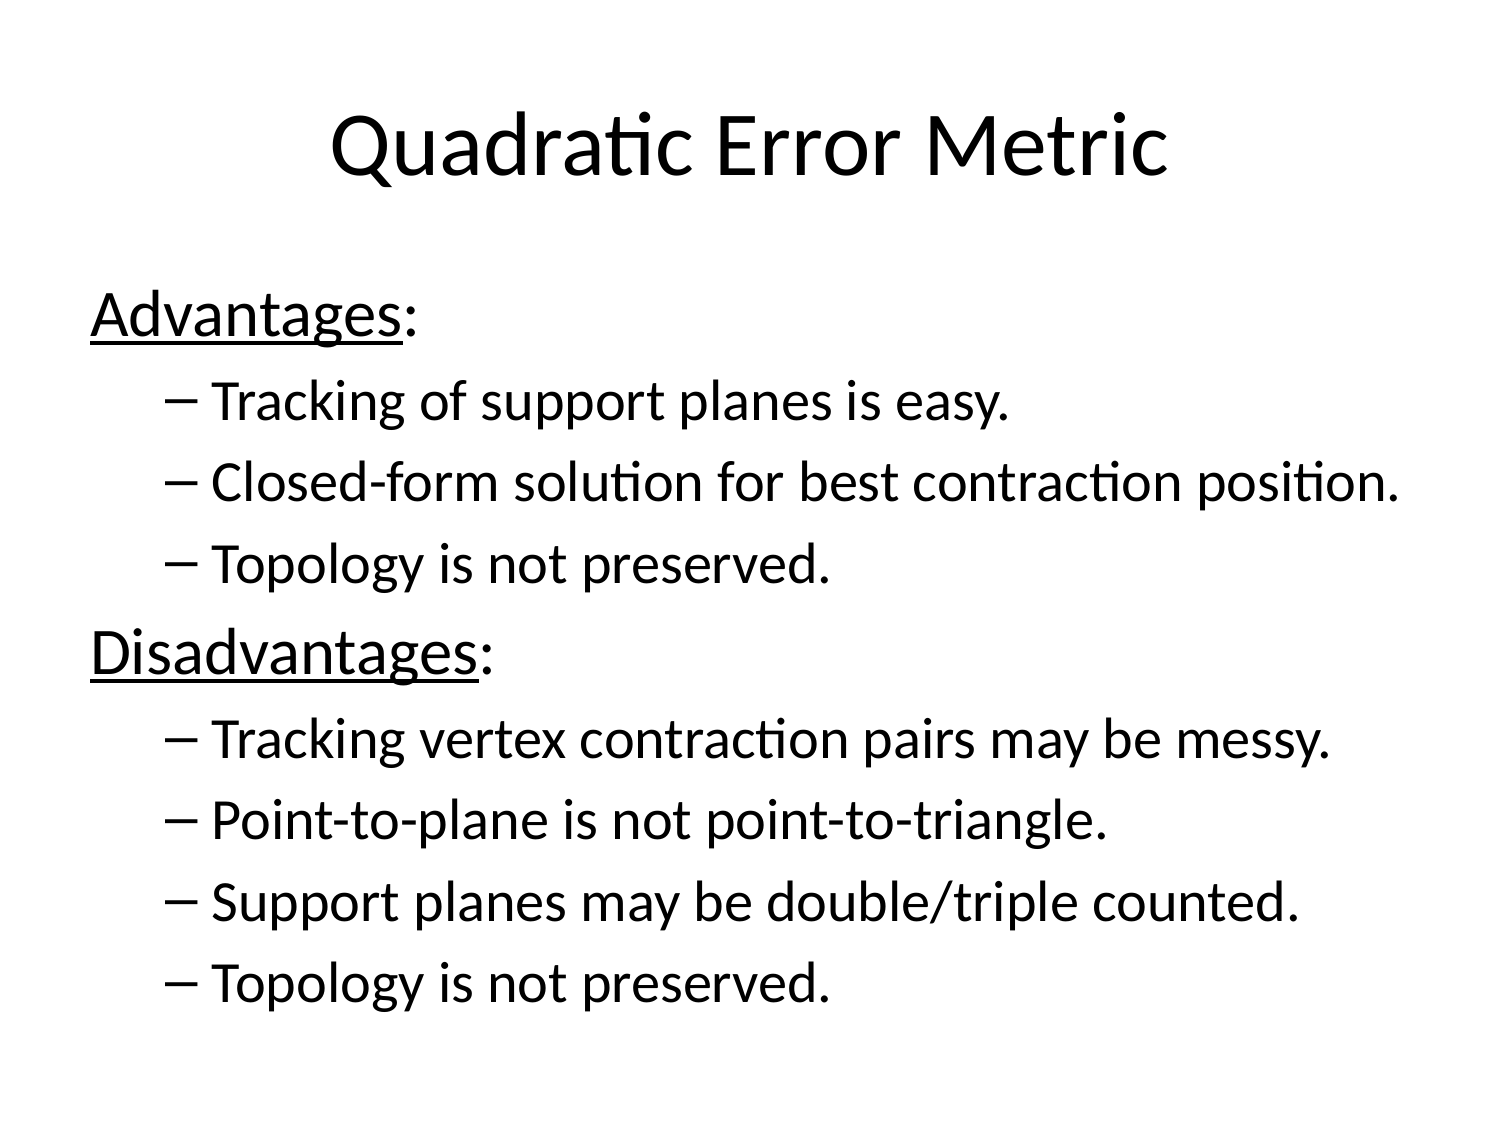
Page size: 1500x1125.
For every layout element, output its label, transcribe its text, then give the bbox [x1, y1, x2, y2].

title Quadratic Error Metric [75, 45, 1425, 233]
list Advantages: Tracking of support planes is easy. Closed-form solution for best contraction position. Topology is not preserved. Disadvantages: Tracking vertex contraction pairs may be messy. Point-to-plane is not point-to-triangle. Support planes may be double/triple counted. Topology is not preserved. [75, 262, 1425, 1125]
